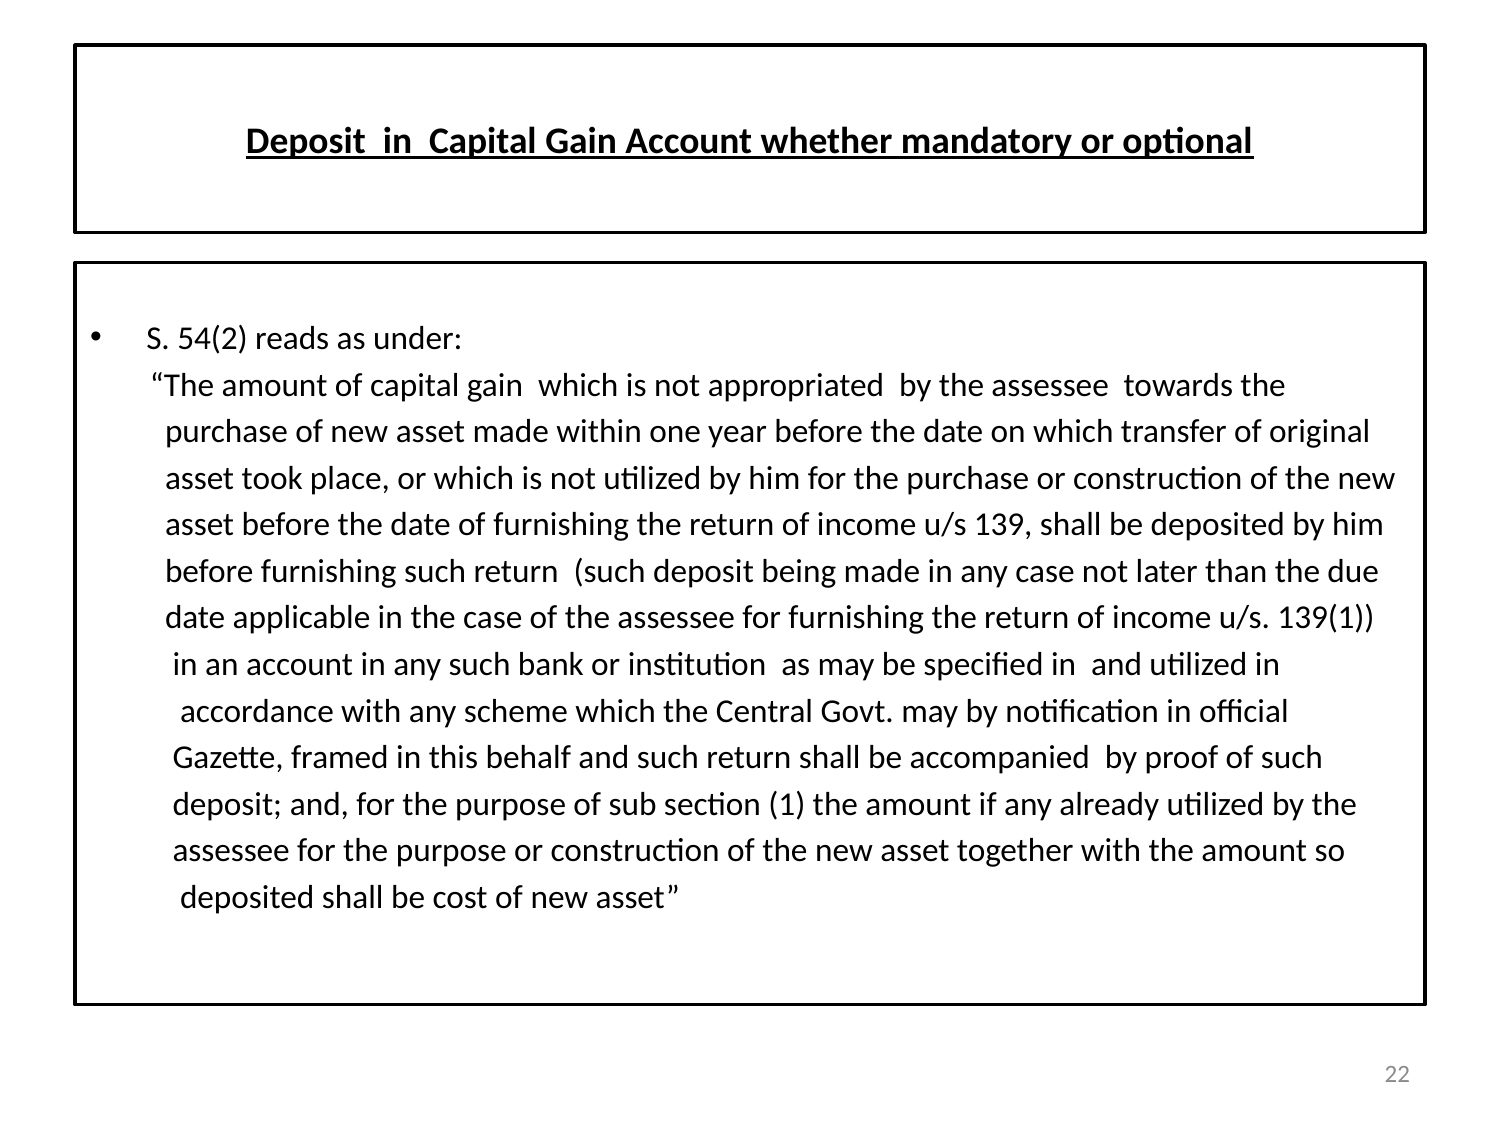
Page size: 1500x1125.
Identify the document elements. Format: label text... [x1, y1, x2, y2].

slide_number 22 [1074, 1042, 1425, 1103]
list S. 54(2) reads as under: “The amount of capital gain which is not appropriated by the assessee towards the purchase of new asset made within one year before the date on which transfer of original asset took place, or which is not utilized by him for the purchase or construction of the new asset before the date of furnishing the return of income u/s 139, shall be deposited by him before furnishing such return (such deposit being made in any case not later than the due date applicable in the case of the assessee for furnishing the return of income u/s. 139(1)) in an account in any such bank or institution as may be specified in and utilized in accordance with any scheme which the Central Govt. may by notification in official Gazette, framed in this behalf and such return shall be accompanied by proof of such deposit; and, for the purpose of sub section (1) the amount if any already utilized by the assessee for the purpose or construction of the new asset together with the amount so deposited shall be cost of new asset” [75, 262, 1425, 1005]
title Deposit in Capital Gain Account whether mandatory or optional [75, 45, 1425, 233]
